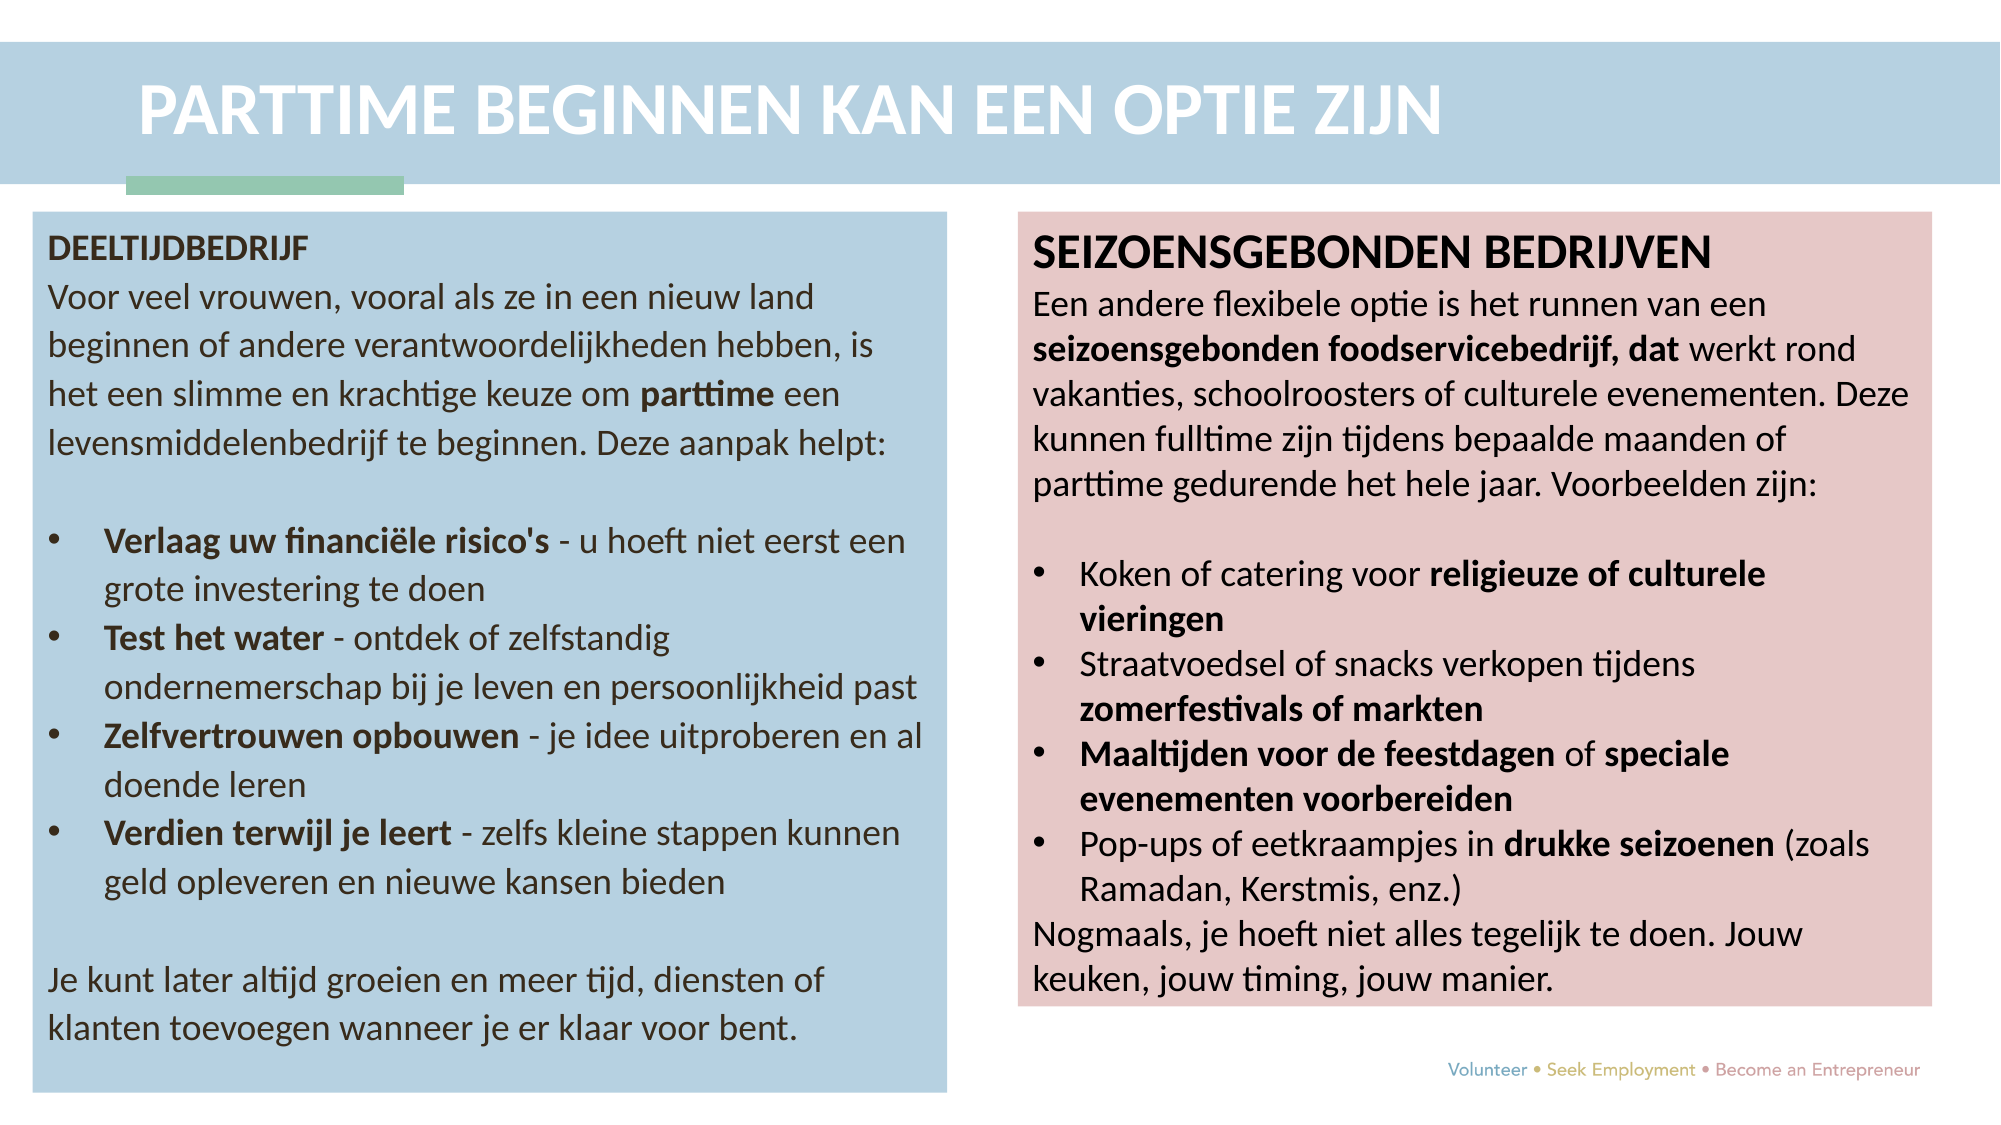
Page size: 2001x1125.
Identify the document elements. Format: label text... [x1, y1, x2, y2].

picture [1418, 1046, 1971, 1103]
list DEELTIJDBEDRIJF Voor veel vrouwen, vooral als ze in een nieuw land beginnen of andere verantwoordelijkheden hebben, is het een slimme en krachtige keuze om parttime een levensmiddelenbedrijf te beginnen. Deze aanpak helpt: Verlaag uw financiële risico's - u hoeft niet eerst een grote investering te doen Test het water - ontdek of zelfstandig ondernemerschap bij je leven en persoonlijkheid past Zelfvertrouwen opbouwen - je idee uitproberen en al doende leren Verdien terwijl je leert - zelfs kleine stappen kunnen geld opleveren en nieuwe kansen bieden Je kunt later altijd groeien en meer tijd, diensten of klanten toevoegen wanneer je er klaar voor bent. [32, 211, 948, 1093]
text_box SEIZOENSGEBONDEN BEDRIJVEN Een andere flexibele optie is het runnen van een seizoensgebonden foodservicebedrijf, dat werkt rond vakanties, schoolroosters of culturele evenementen. Deze kunnen fulltime zijn tijdens bepaalde maanden of parttime gedurende het hele jaar. Voorbeelden zijn: Koken of catering voor religieuze of culturele vieringen Straatvoedsel of snacks verkopen tijdens zomerfestivals of markten Maaltijden voor de feestdagen of speciale evenementen voorbereiden Pop-ups of eetkraampjes in drukke seizoenen (zoals Ramadan, Kerstmis, enz.) Nogmaals, je hoeft niet alles tegelijk te doen. Jouw keuken, jouw timing, jouw manier. [1017, 211, 1933, 1007]
list PARTTIME BEGINNEN KAN EEN OPTIE ZIJN [123, 51, 1913, 170]
